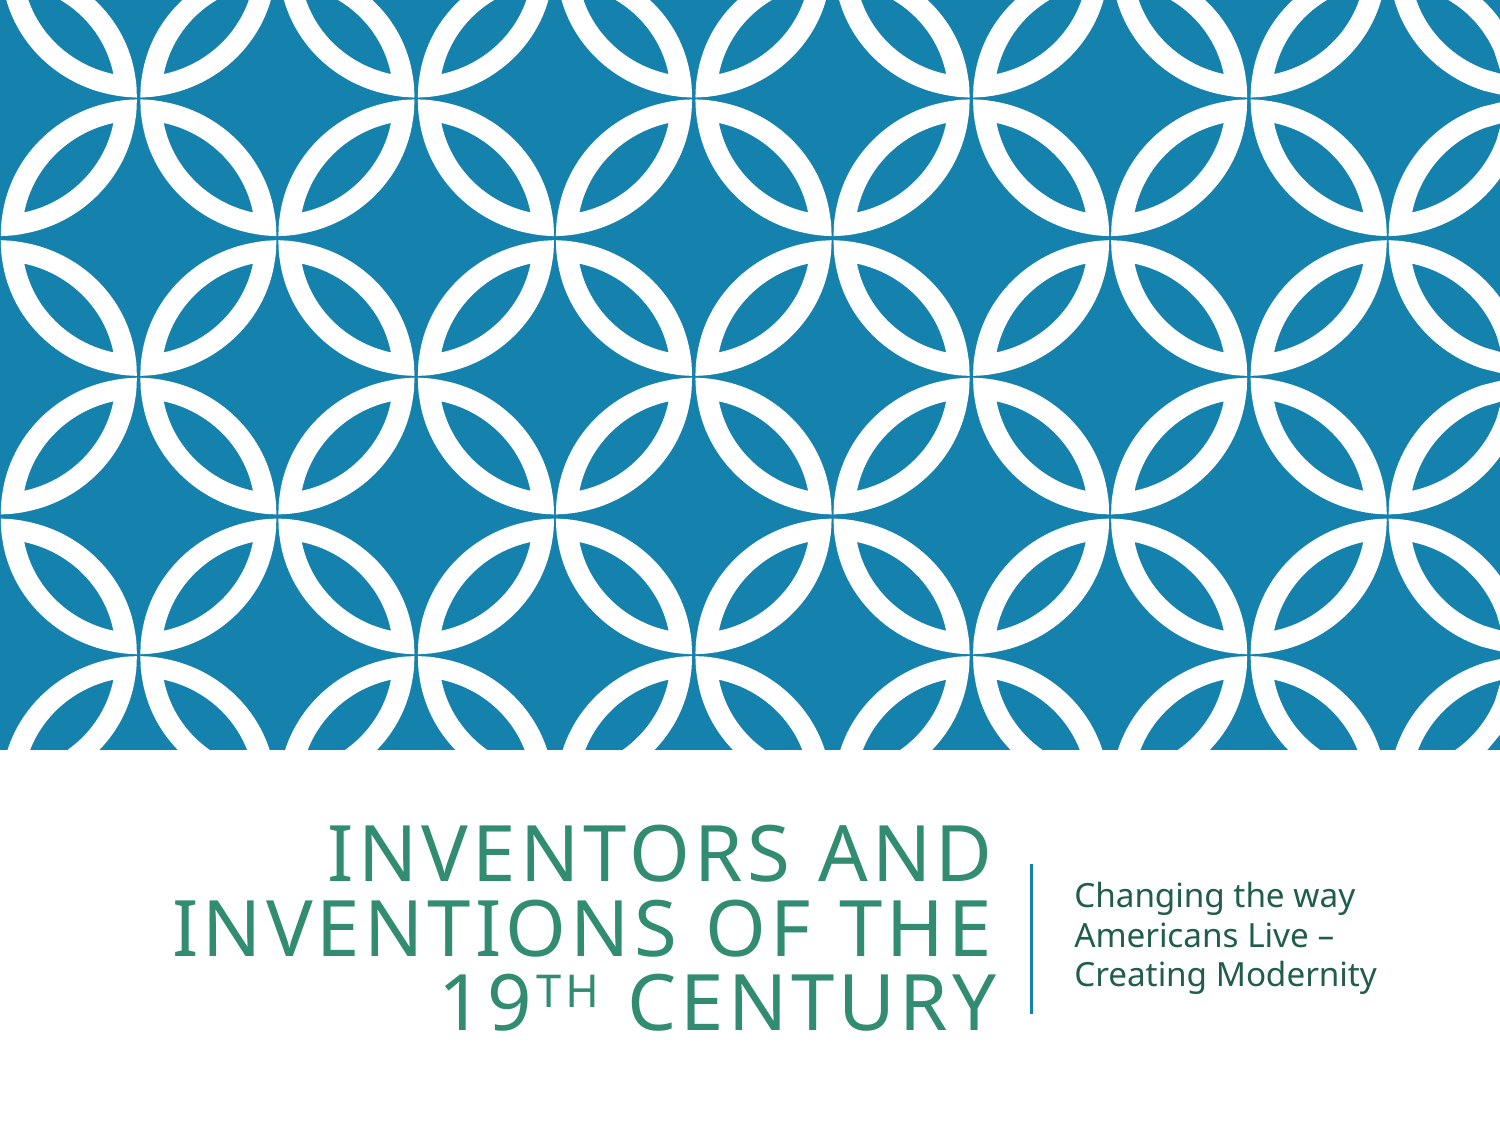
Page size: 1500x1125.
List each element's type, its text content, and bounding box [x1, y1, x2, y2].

subtitle Changing the way Americans Live – Creating Modernity [1059, 813, 1454, 1054]
title Inventors and Inventions of the 19th Century [56, 813, 1013, 1054]
